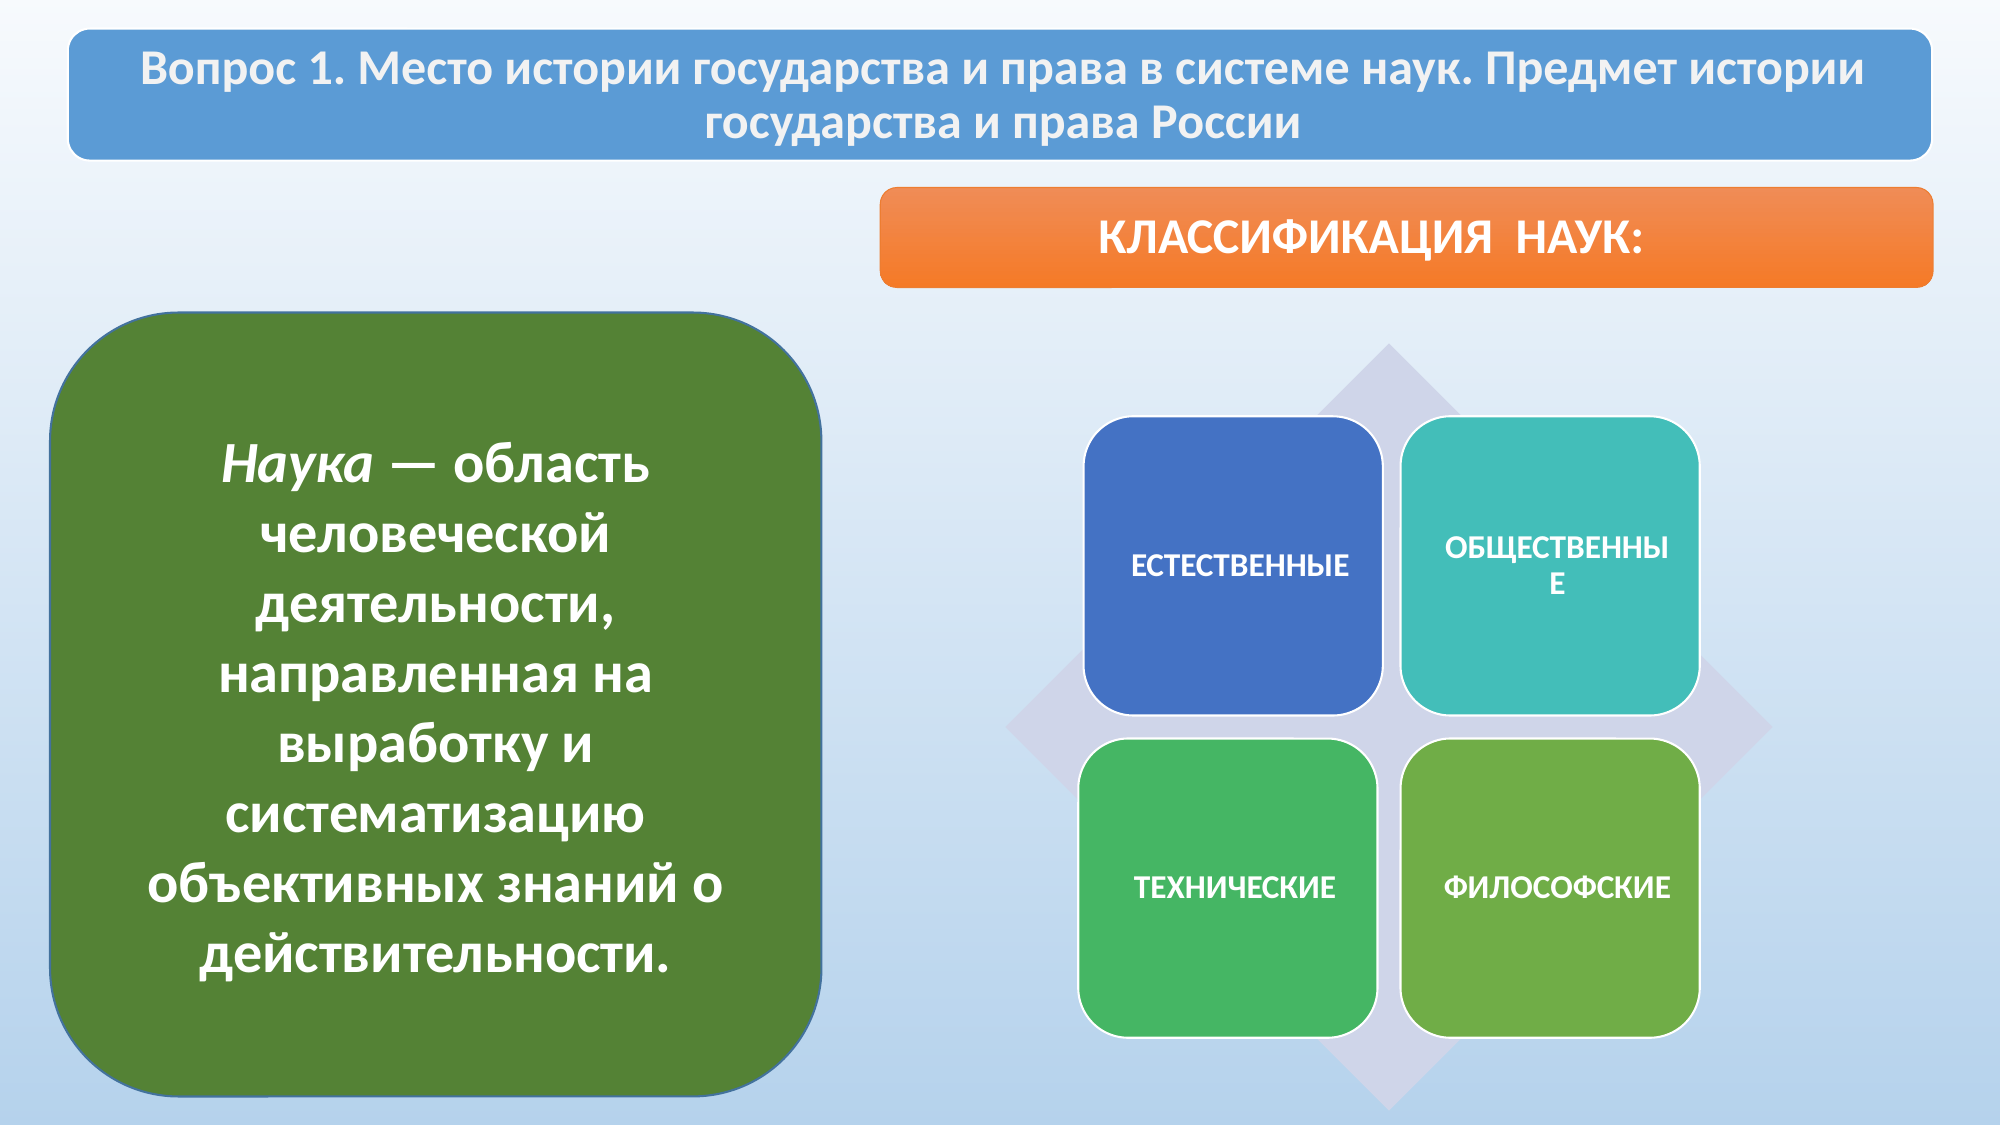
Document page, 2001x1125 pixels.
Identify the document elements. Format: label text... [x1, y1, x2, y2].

text_box Наука — область человеческой деятельности, направленная на выработку и систематизацию объективных знаний о действительности. [48, 311, 823, 1098]
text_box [67, 28, 2000, 161]
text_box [908, 343, 1870, 1111]
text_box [858, 187, 1934, 288]
